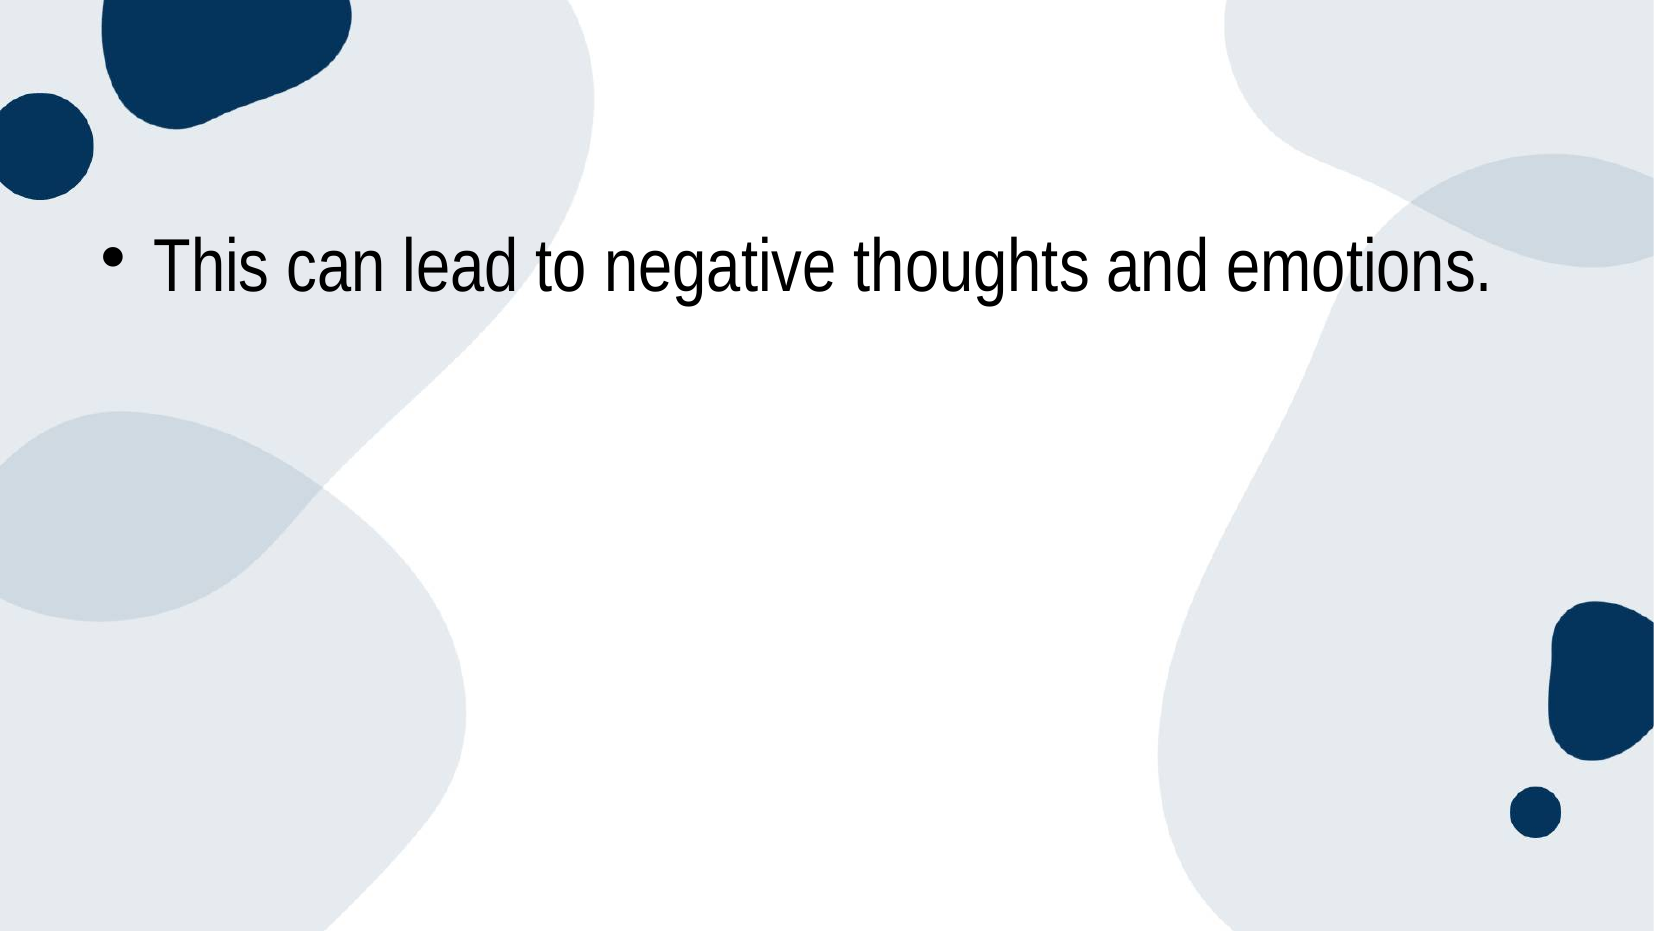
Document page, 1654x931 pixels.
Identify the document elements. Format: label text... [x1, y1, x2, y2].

picture [0, 0, 1654, 931]
list This can lead to negative thoughts and emotions. [82, 216, 1571, 714]
